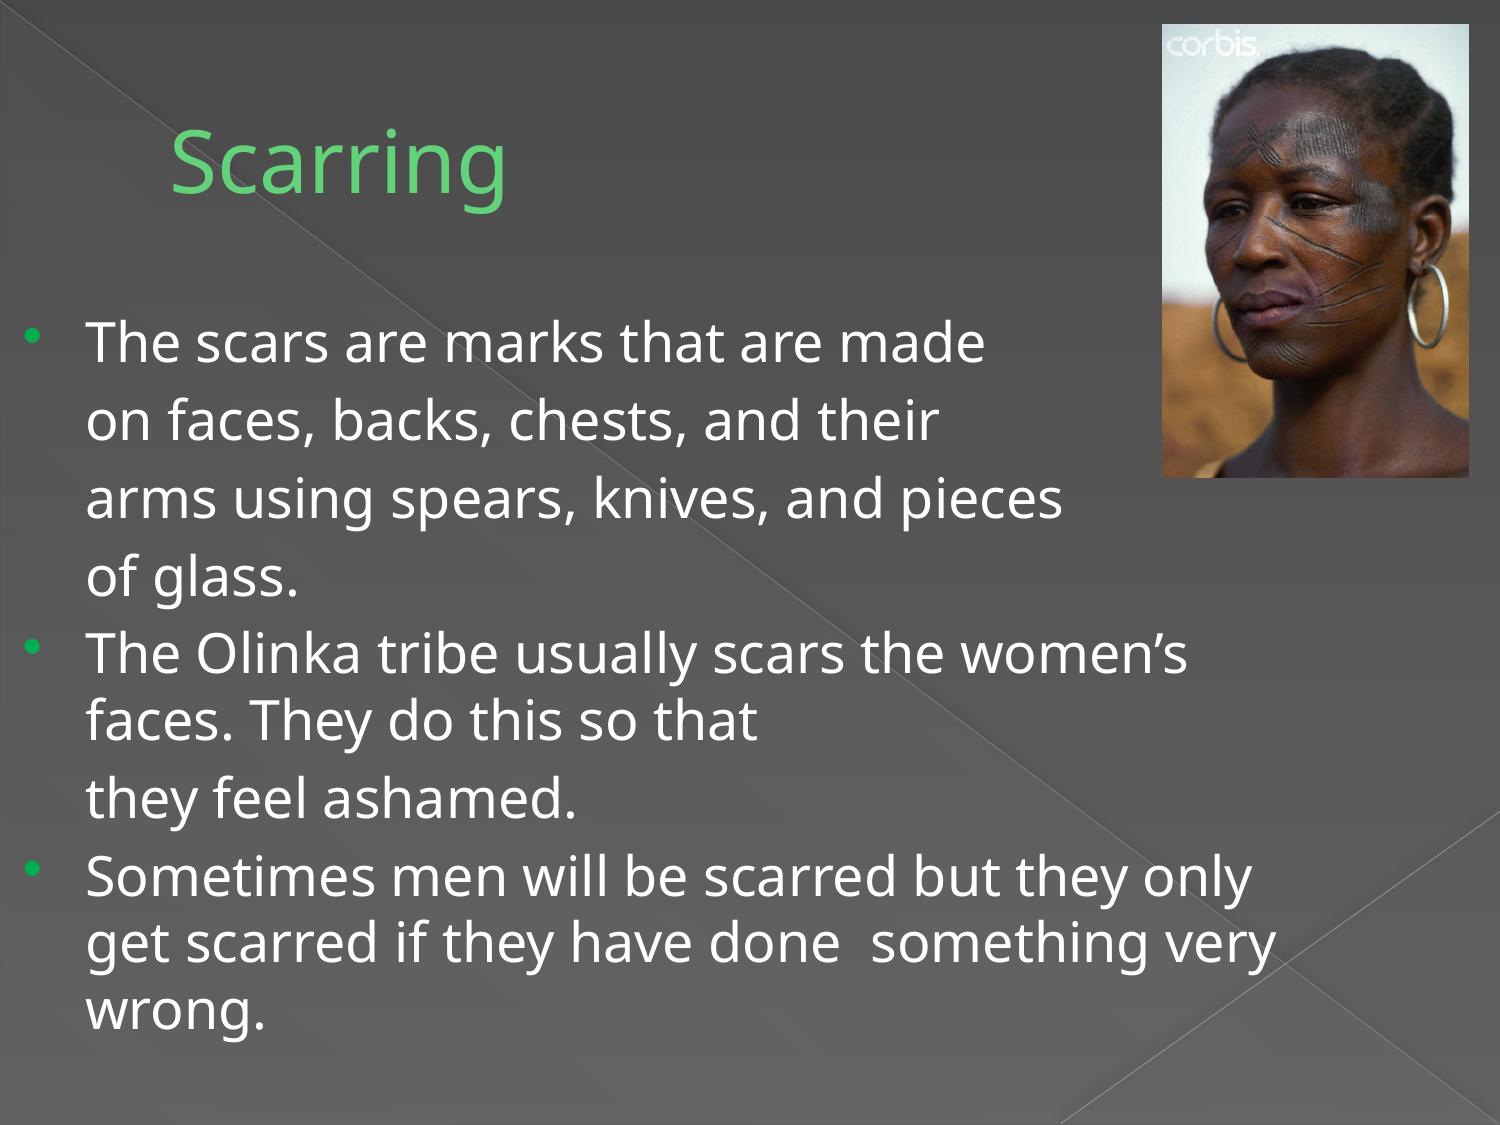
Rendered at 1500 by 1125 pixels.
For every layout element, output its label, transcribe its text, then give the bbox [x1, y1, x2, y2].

list The scars are marks that are made on faces, backs, chests, and their arms using spears, knives, and pieces of glass. The Olinka tribe usually scars the women’s faces. They do this so that they feel ashamed. Sometimes men will be scarred but they only get scarred if they have done something very wrong. [0, 299, 1350, 1050]
title Scarring [75, 43, 1152, 274]
picture [1162, 24, 1470, 478]
